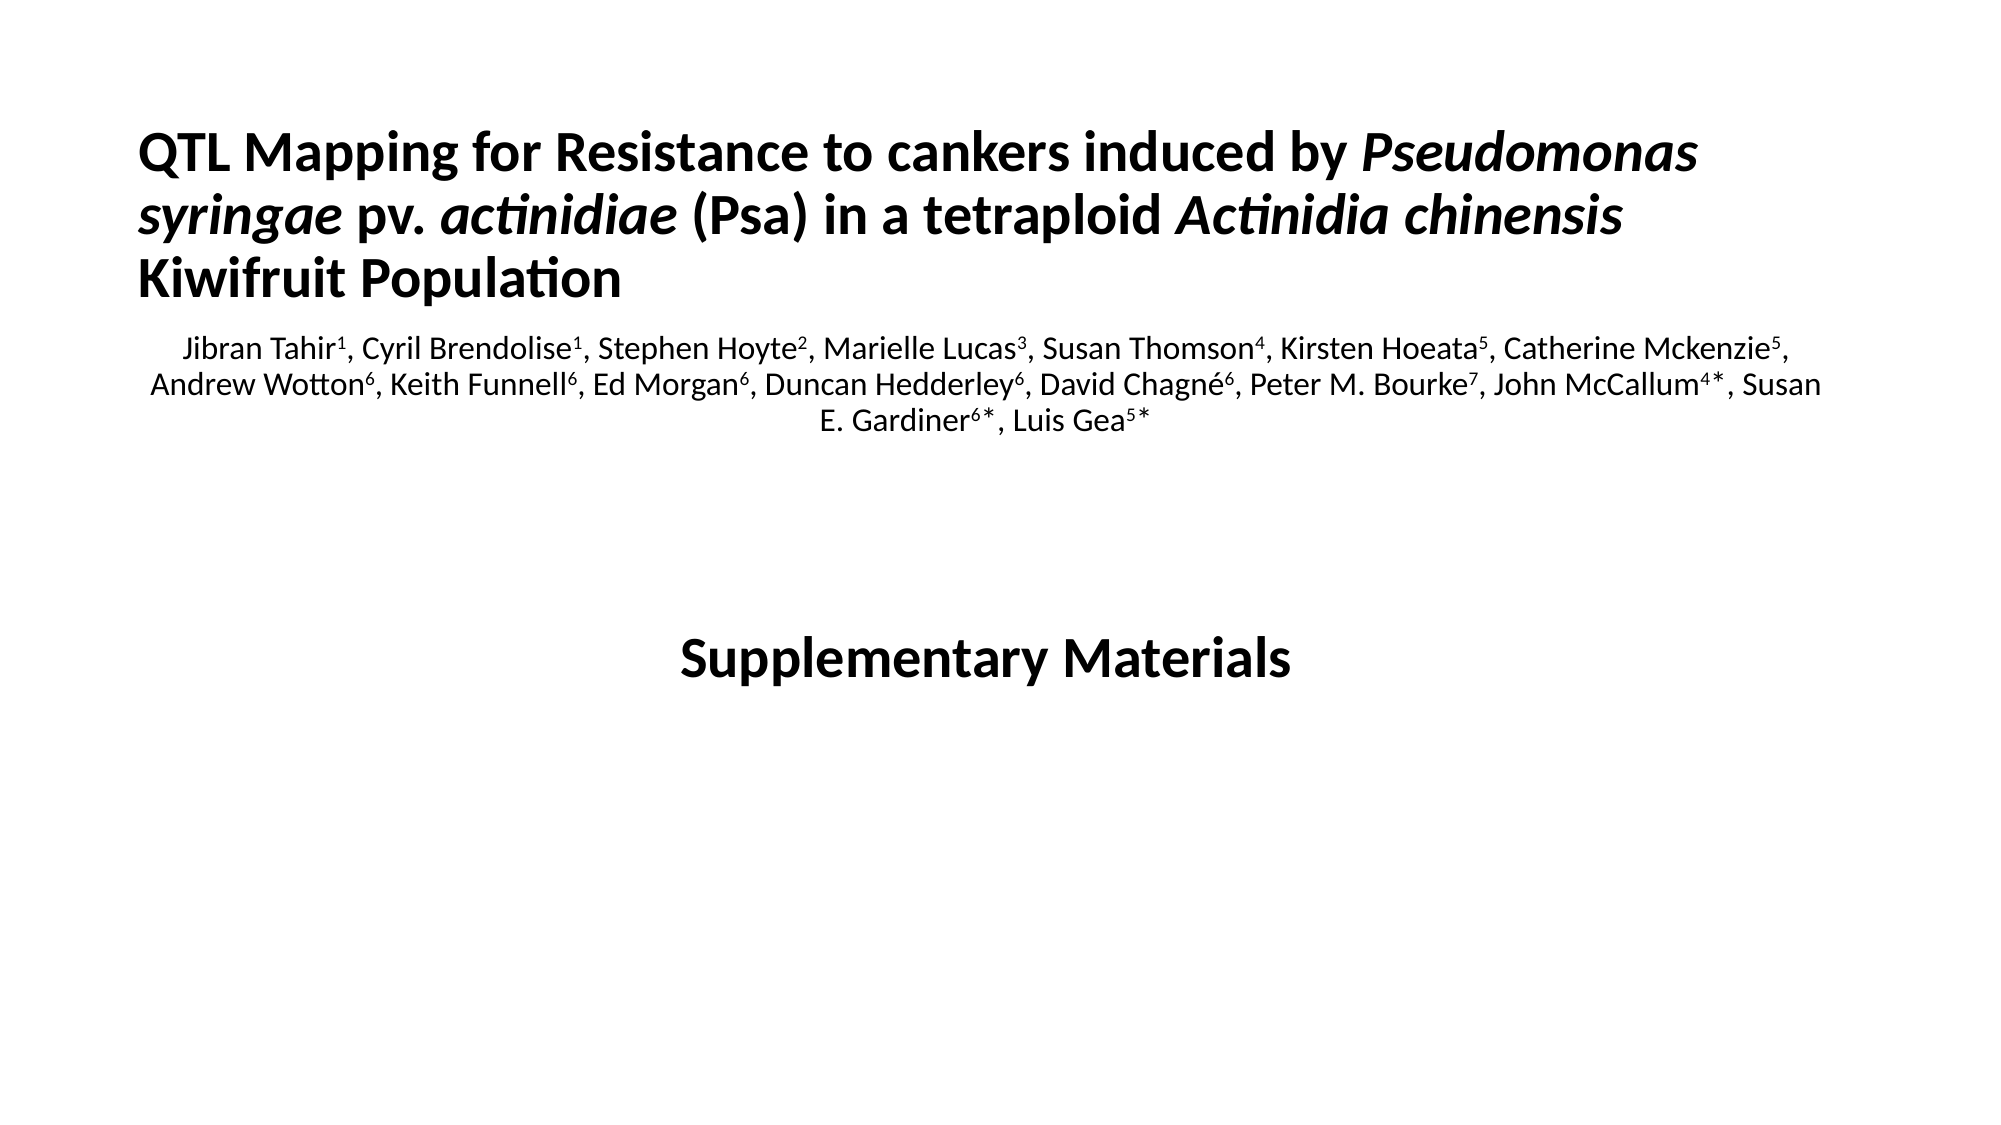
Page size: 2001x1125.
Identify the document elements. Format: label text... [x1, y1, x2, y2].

list QTL Mapping for Resistance to cankers induced by Pseudomonas syringae pv. actinidiae (Psa) in a tetraploid Actinidia chinensis Kiwifruit Population Jibran Tahir1, Cyril Brendolise1, Stephen Hoyte2, Marielle Lucas3, Susan Thomson4, Kirsten Hoeata5, Catherine Mckenzie5, Andrew Wotton6, Keith Funnell6, Ed Morgan6, Duncan Hedderley6, David Chagné6, Peter M. Bourke7, John McCallum4*, Susan E. Gardiner6*, Luis Gea5* Supplementary Materials [123, 113, 1849, 828]
